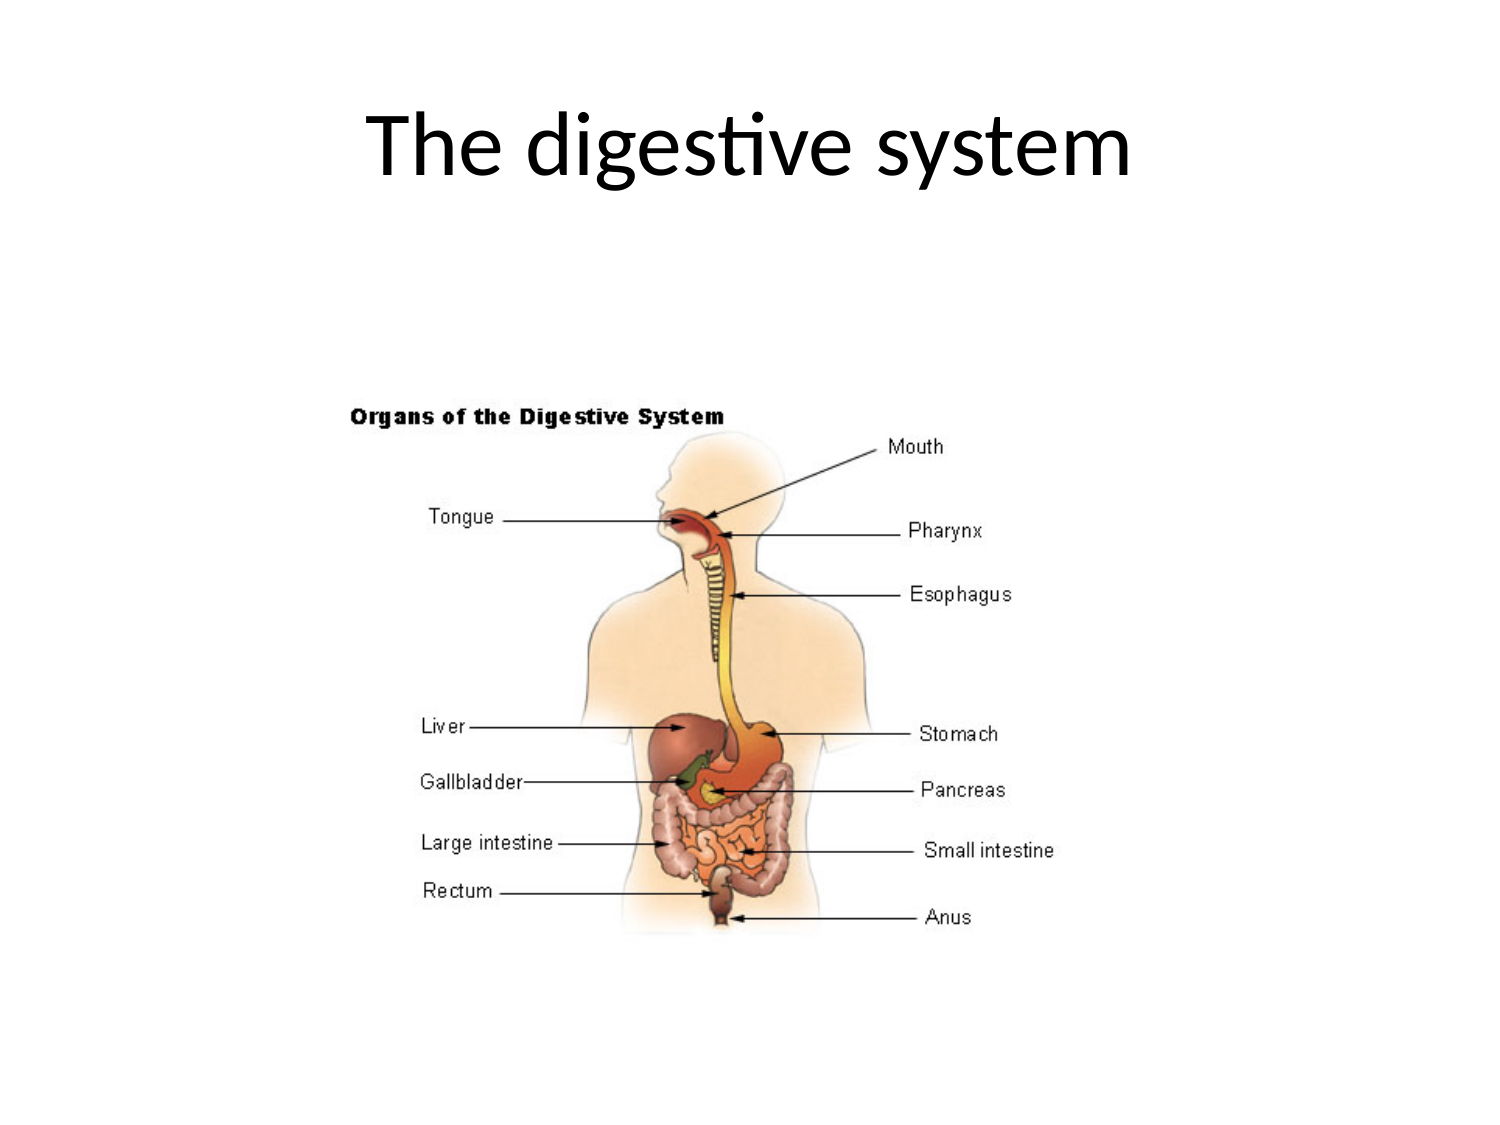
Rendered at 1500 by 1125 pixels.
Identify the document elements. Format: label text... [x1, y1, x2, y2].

title The digestive system [75, 45, 1425, 233]
picture [339, 398, 1117, 957]
